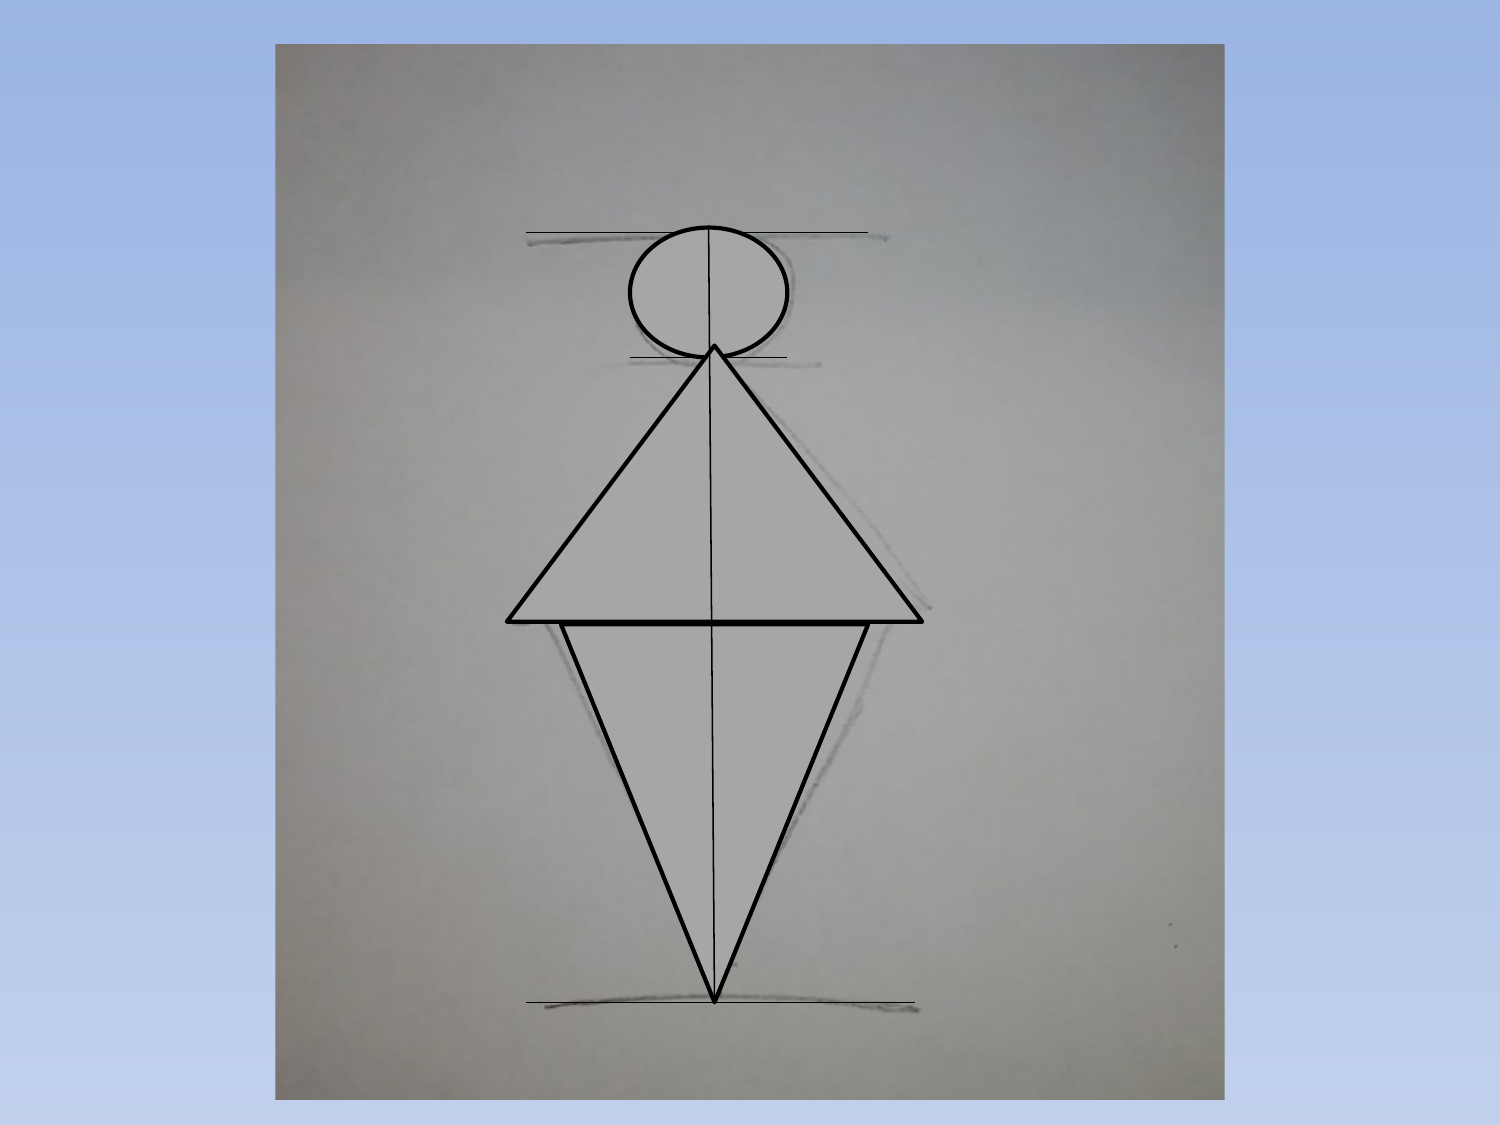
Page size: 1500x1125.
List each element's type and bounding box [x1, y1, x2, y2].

text_box [708, 227, 715, 1003]
picture [222, 44, 1278, 1100]
